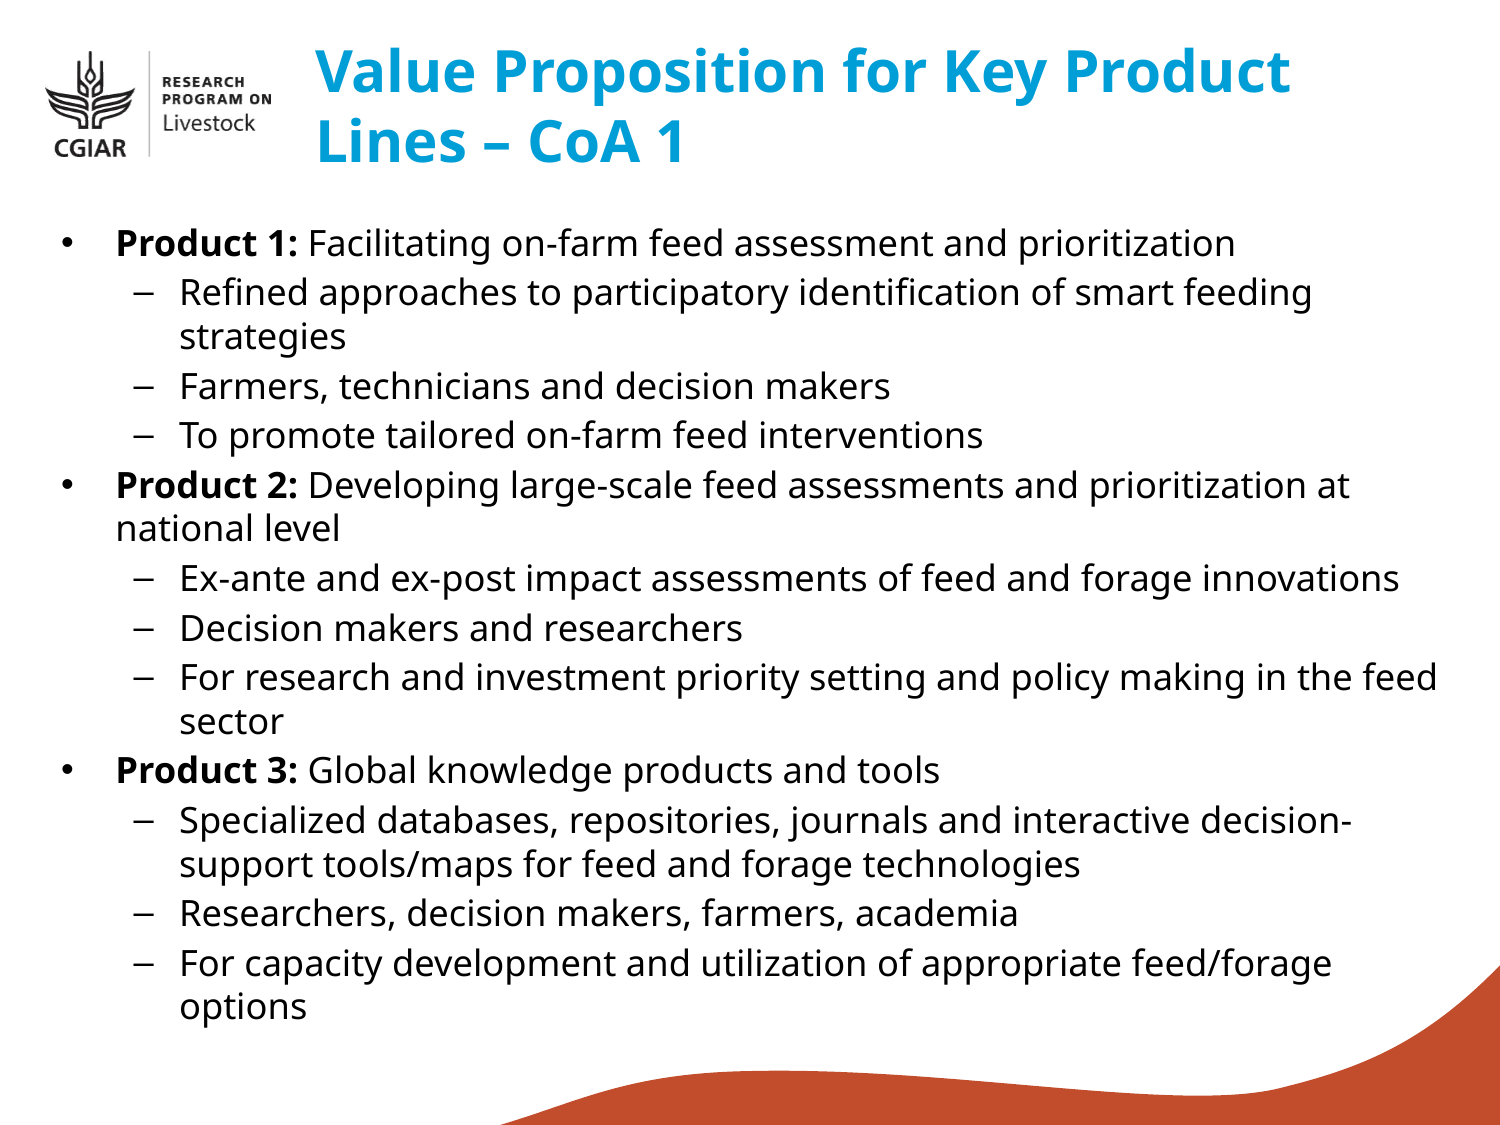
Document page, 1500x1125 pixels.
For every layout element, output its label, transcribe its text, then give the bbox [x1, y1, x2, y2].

list Value Proposition for Key Product Lines – CoA 1 [300, 33, 1463, 175]
list Product 1: Facilitating on-farm feed assessment and prioritization Refined approaches to participatory identification of smart feeding strategies Farmers, technicians and decision makers To promote tailored on-farm feed interventions Product 2: Developing large-scale feed assessments and prioritization at national level Ex-ante and ex-post impact assessments of feed and forage innovations Decision makers and researchers For research and investment priority setting and policy making in the feed sector Product 3: Global knowledge products and tools Specialized databases, repositories, journals and interactive decision-support tools/maps for feed and forage technologies Researchers, decision makers, farmers, academia For capacity development and utilization of appropriate feed/forage options [45, 212, 1463, 1038]
picture [45, 51, 271, 157]
